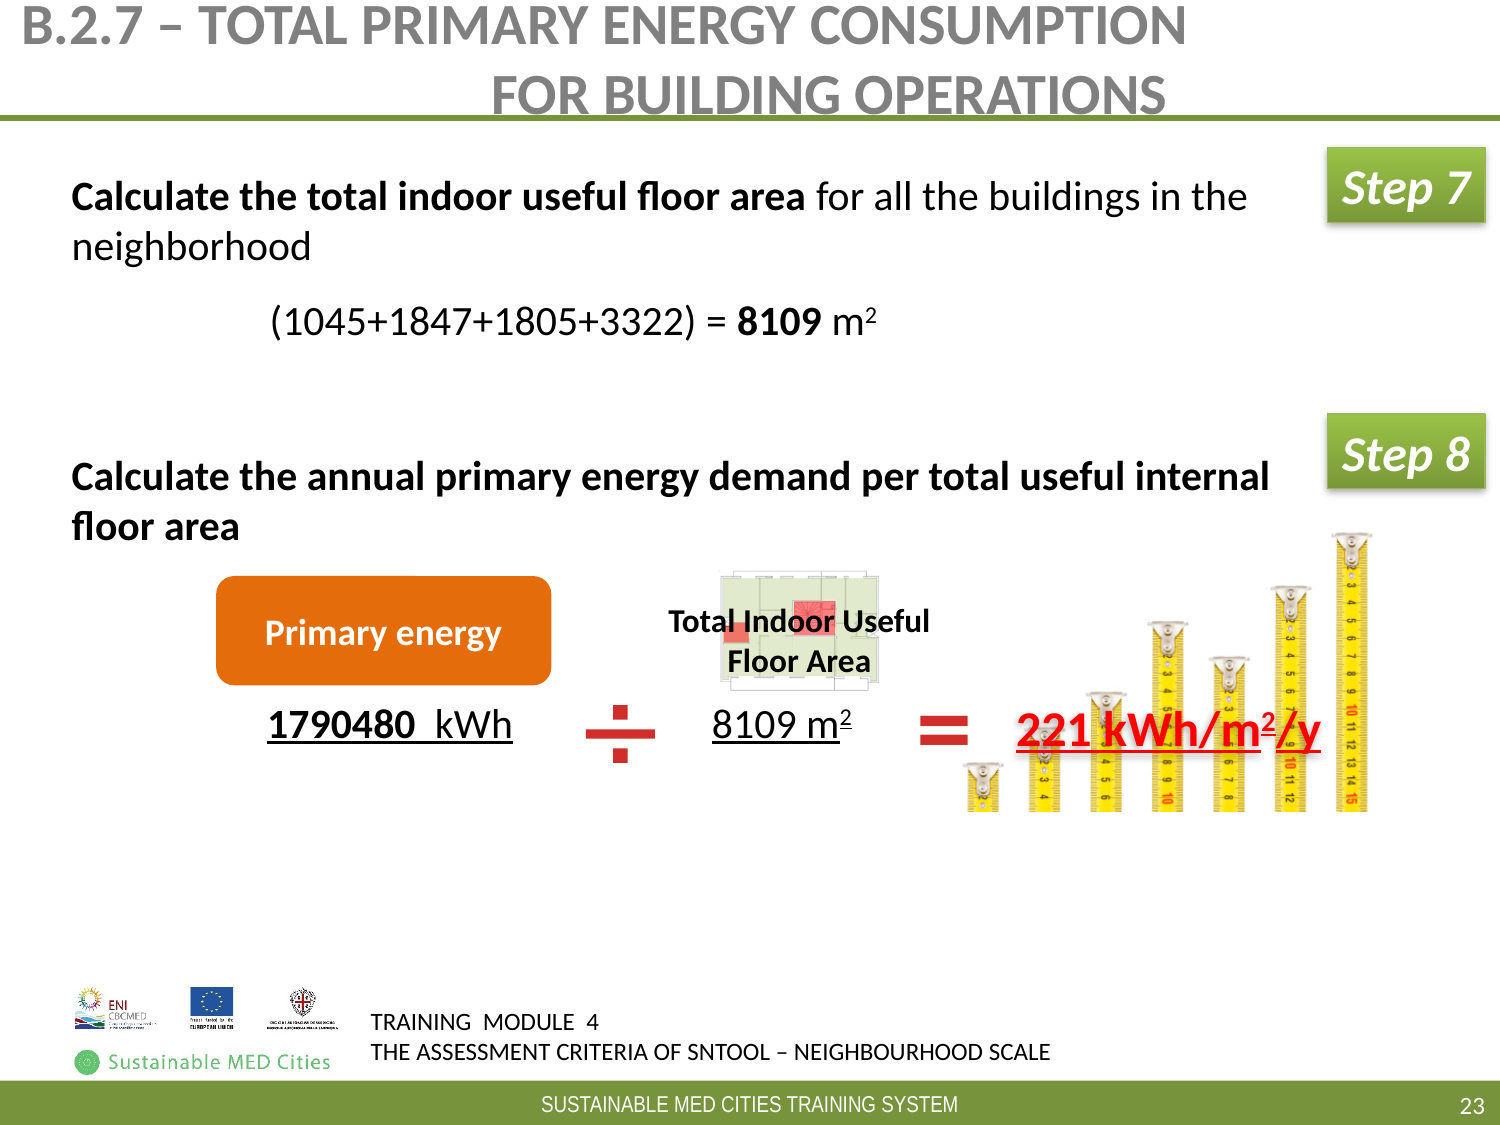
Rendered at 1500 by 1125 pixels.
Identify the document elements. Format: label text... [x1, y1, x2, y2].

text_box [215, 569, 1340, 799]
picture [949, 524, 1384, 812]
text_box Step 8 [1327, 413, 1486, 489]
slide_number 23 [1399, 1074, 1500, 1125]
text_box Calculate the annual primary energy demand per total useful internal floor area [56, 441, 1355, 556]
text_box Calculate the total indoor useful floor area for all the buildings in the neighborhood [56, 161, 1327, 377]
text_box (1045+1847+1805+3322) = 8109 m2 [254, 286, 893, 352]
picture [62, 978, 356, 1080]
text_box Step 7 [1327, 147, 1486, 223]
title B.2.7 – TOTAL PRIMARY ENERGY CONSUMPTION FOR BUILDING OPERATIONS [0, 0, 1500, 115]
